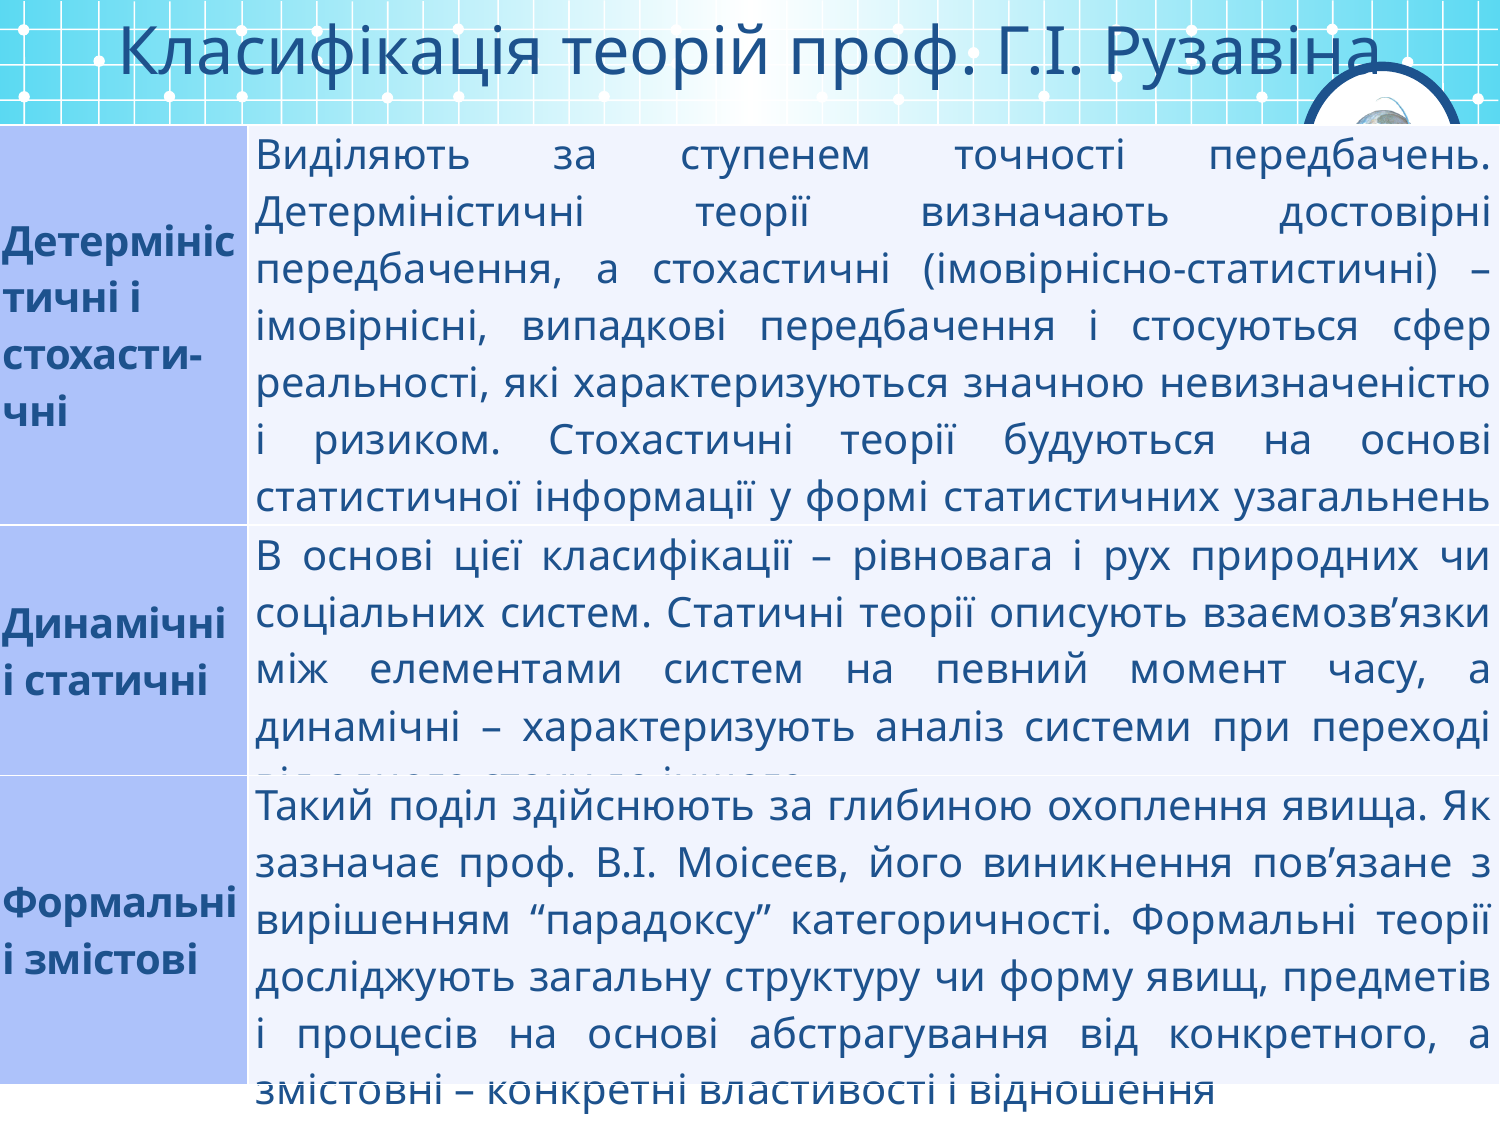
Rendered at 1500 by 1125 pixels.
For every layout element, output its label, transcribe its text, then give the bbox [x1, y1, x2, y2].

table_header Виділяють за ступенем точності передбачень. Детерміністичні теорії визначають достовірні передбачення, а стохастичні (імовірнісно-статистичні) – імовірнісні, випадкові передбачення і стосуються сфер реальності, які характеризуються значною невизначеністю і ризиком. Стохастичні теорії будуються на основі статистичної інформації у формі статистичних узагальнень і гіпотез. [249, 126, 1499, 524]
text_box Класифікація теорій проф. Г.І. Рузавіна [0, 0, 1500, 96]
table_cell В основі цієї класифікації – рівновага і рух природних чи соціальних систем. Статичні теорії описують взаємозв’язки між елементами систем на певний момент часу, а динамічні – характеризують аналіз системи при переході від одного стану до іншого [249, 526, 1499, 775]
table_cell Такий поділ здійснюють за глибиною охоплення явища. Як зазначає проф. В.І. Моісеєв, його виникнення пов’язане з вирішенням “парадоксу” категоричності. Формальні теорії досліджують загальну структуру чи форму явищ, предметів і процесів на основі абстрагування від конкретного, а змістовні – конкретні властивості і відношення [249, 776, 1499, 1084]
picture [1315, 96, 1449, 124]
table_cell Динамічні і статичні [0, 526, 247, 775]
table_header Детерміністичні і стохасти-чні [0, 126, 247, 524]
table_cell Формальні і змістові [0, 776, 247, 1084]
table_cell 0 [369, 101, 374, 124]
table_cell 0 [1084, 102, 1089, 124]
